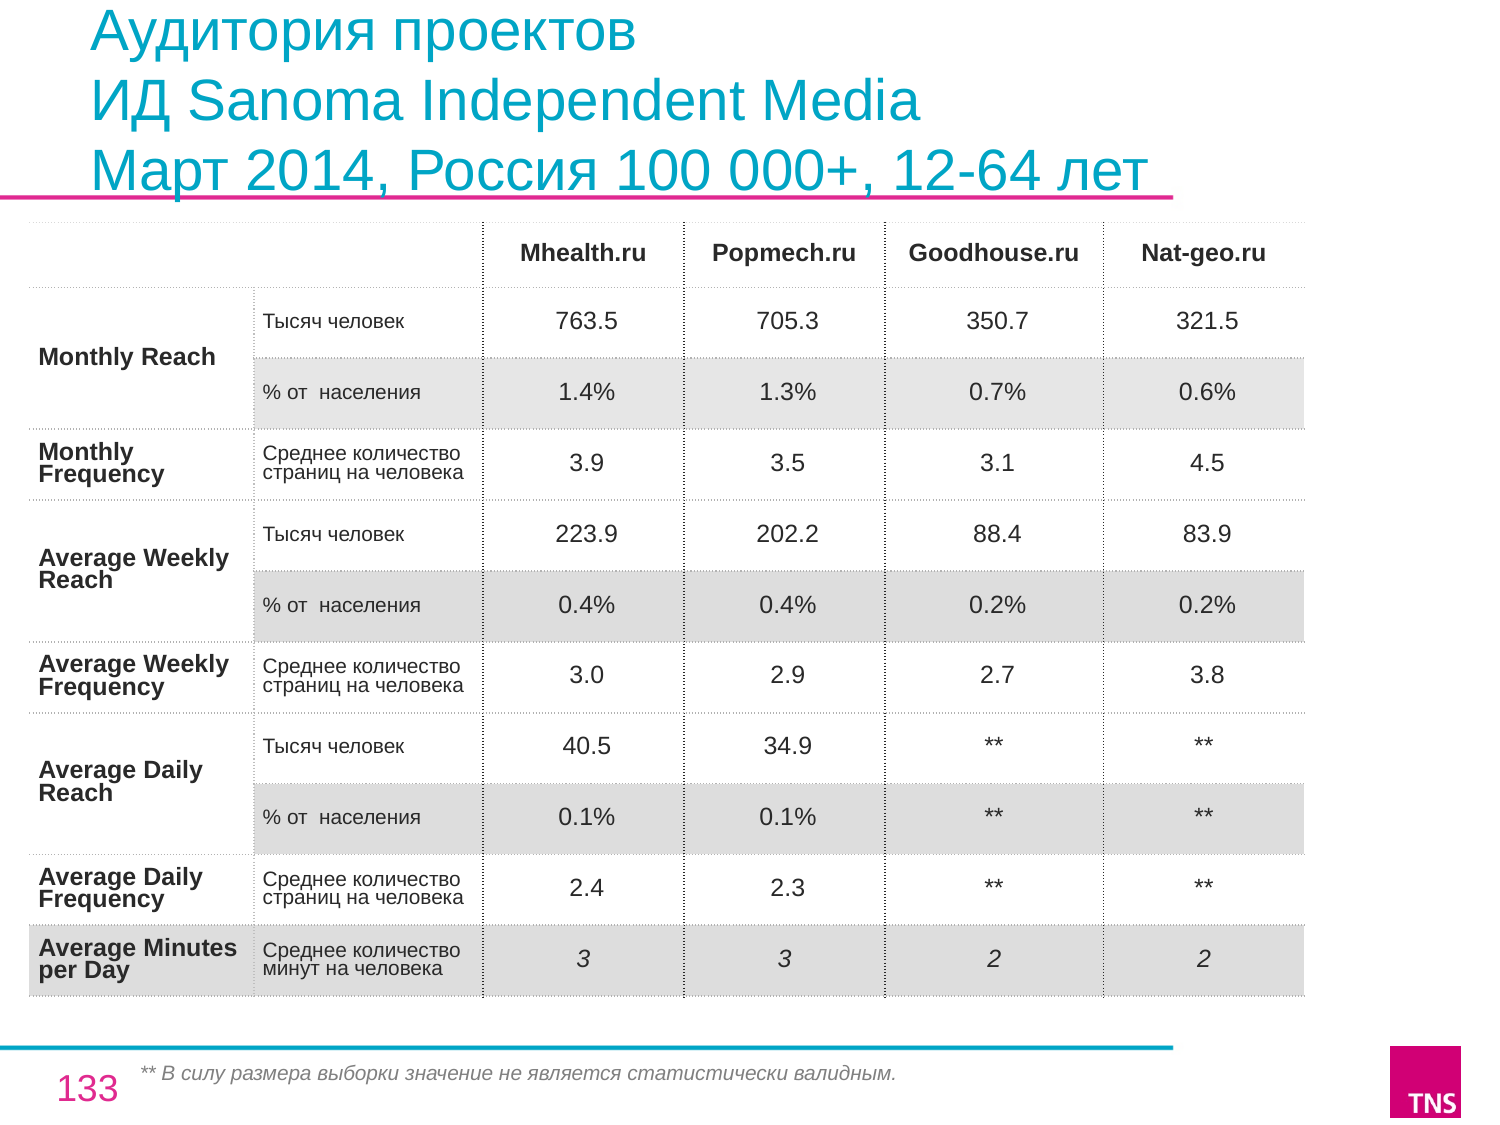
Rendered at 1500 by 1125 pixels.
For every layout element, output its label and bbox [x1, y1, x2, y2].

picture [0, 0, 1500, 1125]
text_box [124, 1052, 1463, 1092]
table_header [29, 223, 1304, 287]
table_cell [29, 287, 1304, 996]
slide_number [40, 1055, 392, 1125]
title [74, 8, 1476, 187]
